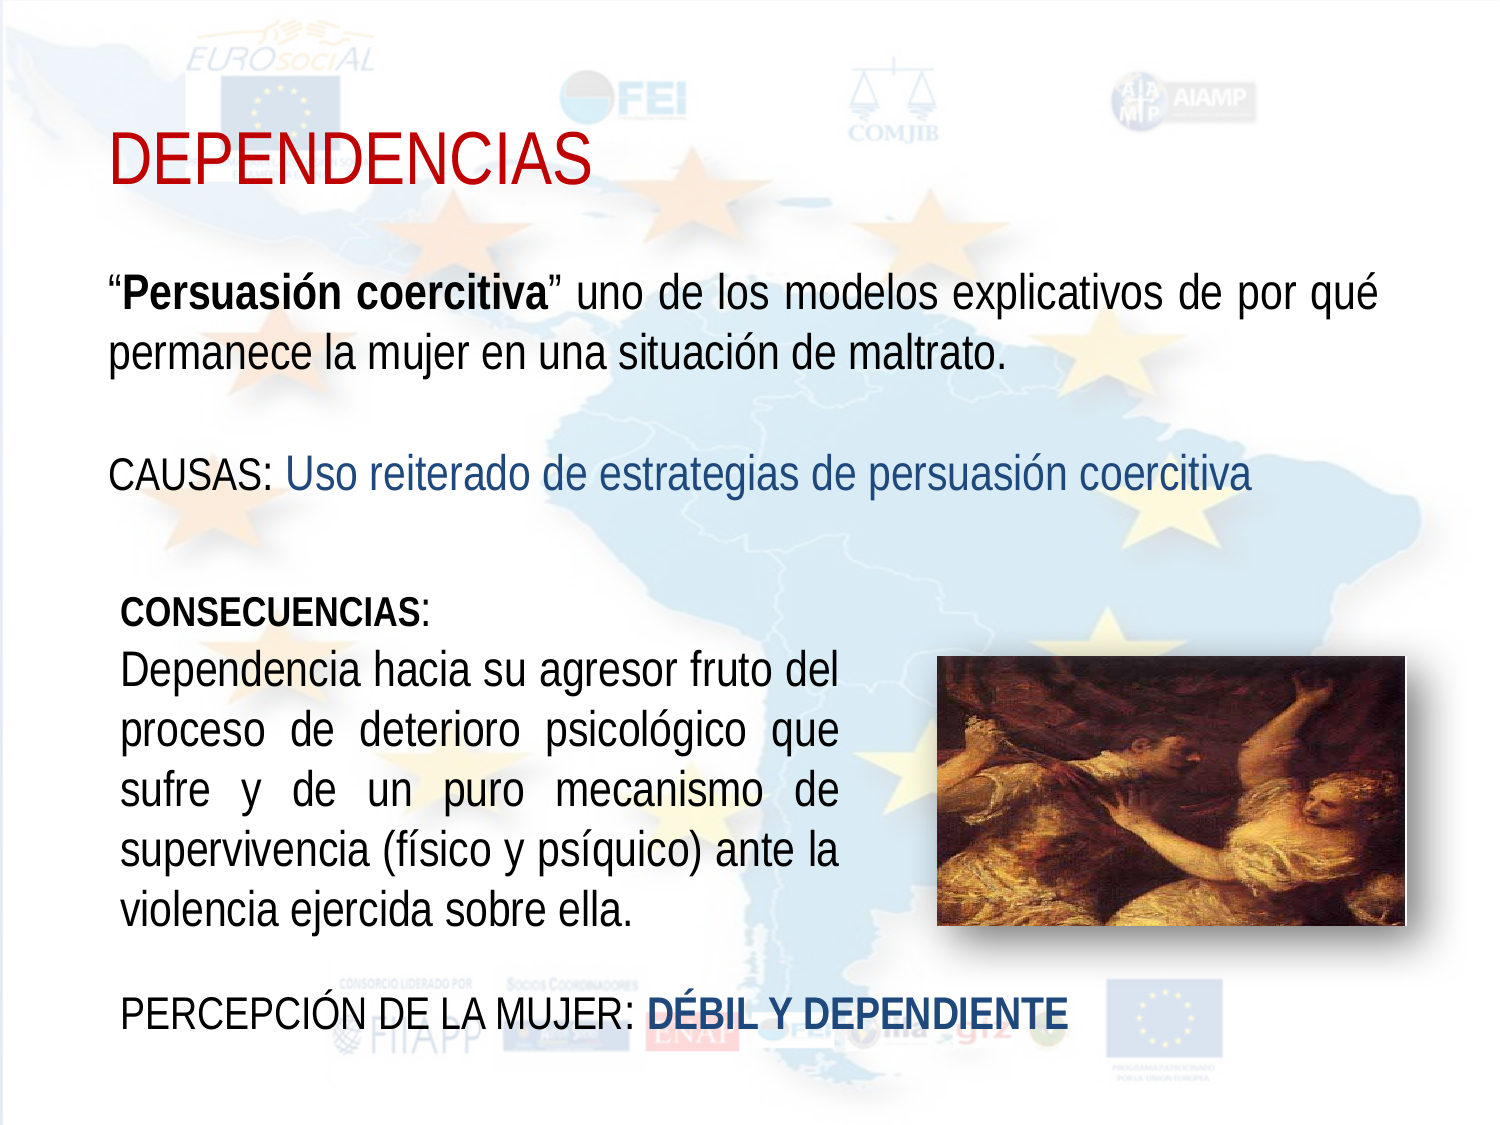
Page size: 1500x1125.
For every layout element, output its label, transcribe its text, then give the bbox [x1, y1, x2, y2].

text_box PERCEPCIÓN DE LA MUJER: DÉBIL Y DEPENDIENTE [105, 972, 1465, 1048]
text_box CONSECUENCIAS: Dependencia hacia su agresor fruto del proceso de deterioro psicológico que sufre y de un puro mecanismo de supervivencia (físico y psíquico) ante la violencia ejercida sobre ella. [105, 538, 856, 944]
picture [936, 655, 1407, 927]
text_box CAUSAS: Uso reiterado de estrategias de persuasión coercitiva [93, 433, 1395, 509]
text_box DEPENDENCIAS “Persuasión coercitiva” uno de los modelos explicativos de por qué permanece la mujer en una situación de maltrato. [93, 81, 1395, 387]
